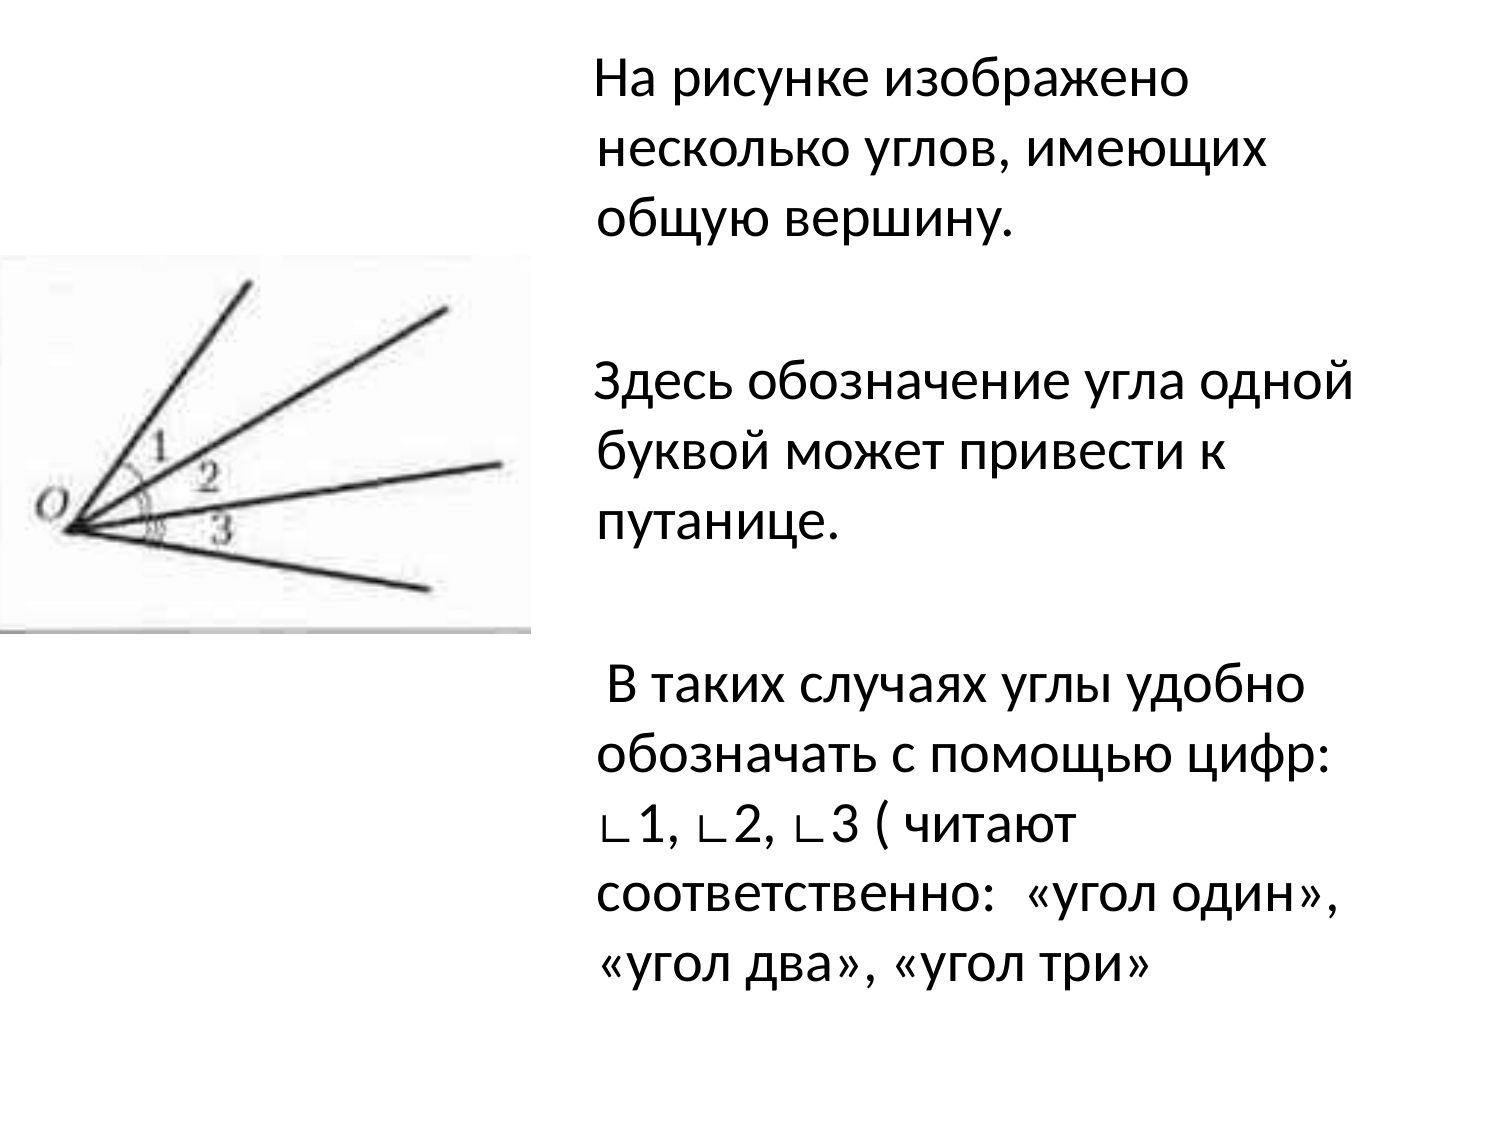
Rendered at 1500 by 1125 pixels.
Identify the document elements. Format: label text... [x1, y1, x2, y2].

list На рисунке изображено несколько углов, имеющих общую вершину. Здесь обозначение угла одной буквой может привести к путанице. В таких случаях углы удобно обозначать с помощью цифр: ∟1, ∟2, ∟3 ( читают соответственно: «угол один», «угол два», «угол три» [525, 30, 1425, 1005]
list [0, 255, 531, 634]
